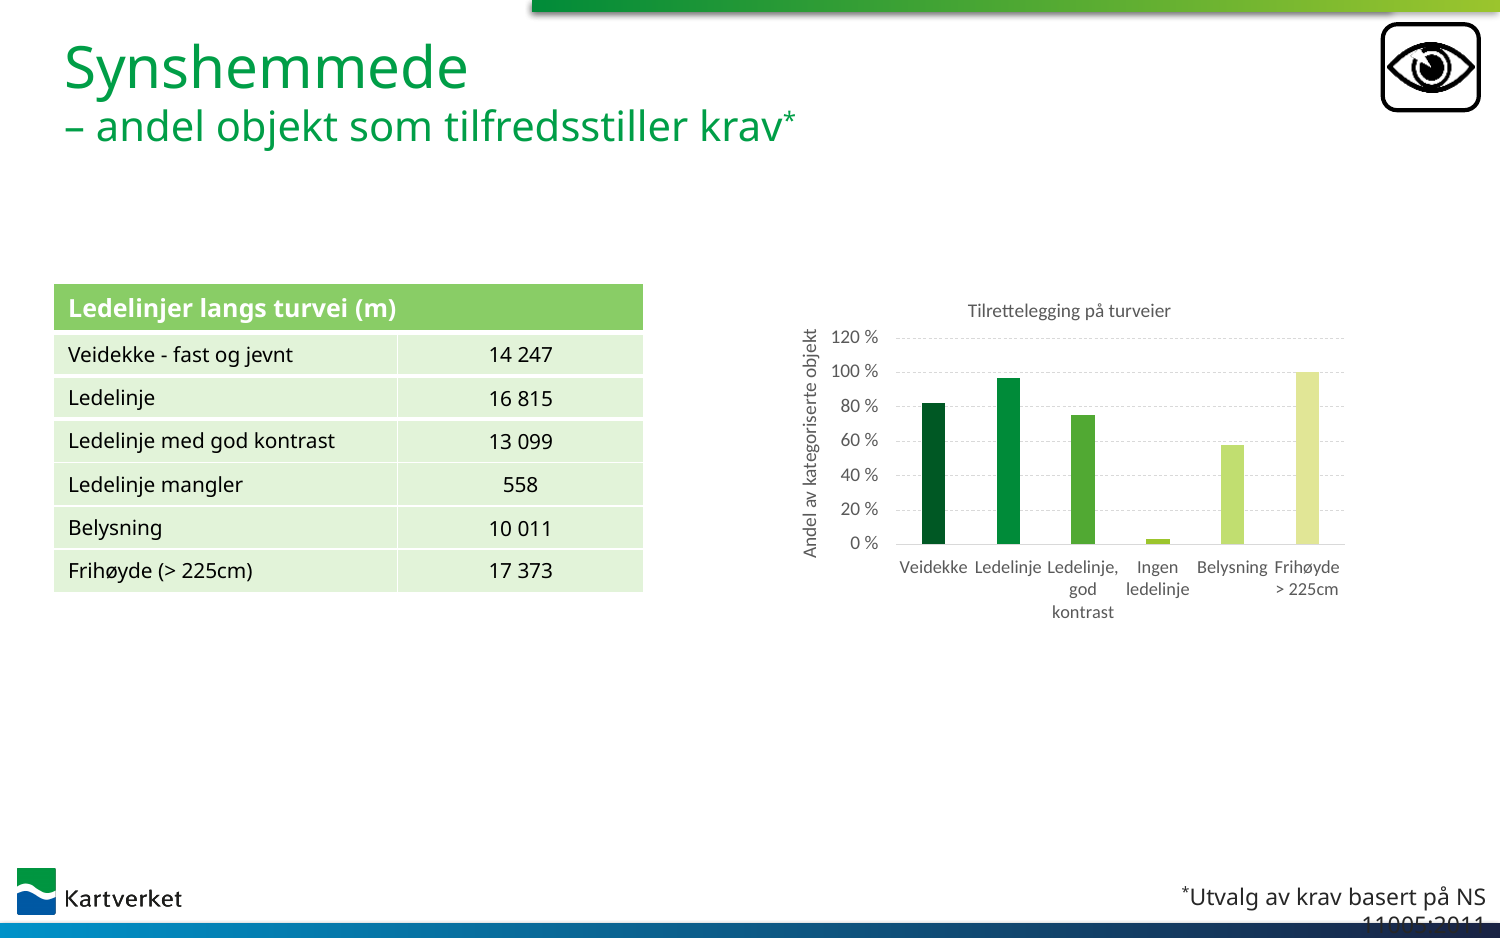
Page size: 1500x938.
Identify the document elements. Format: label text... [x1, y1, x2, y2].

table_cell 558 [398, 463, 643, 505]
table_cell 14 247 [398, 335, 643, 374]
table_cell Ledelinje mangler [54, 463, 397, 505]
table_cell Veidekke - fast og jevnt [54, 335, 397, 374]
table_cell Belysning [54, 507, 397, 548]
table_cell 17 373 [398, 550, 643, 592]
table_cell Ledelinje [54, 378, 397, 417]
picture [791, 291, 1348, 630]
text_box *Utvalg av krav basert på NS 11005:2011 [1068, 873, 1500, 938]
table_cell 10 011 [398, 507, 643, 548]
table_cell Frihøyde (> 225cm) [54, 550, 397, 592]
table_cell 13 099 [398, 421, 643, 462]
table_cell 16 815 [398, 378, 643, 417]
table_cell Ledelinje med god kontrast [54, 421, 397, 462]
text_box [1382, 24, 1480, 111]
table_header Ledelinjer langs turvei (m) [54, 284, 643, 330]
text_box Synshemmede – andel objekt som tilfredsstiller krav* [49, 24, 1431, 158]
